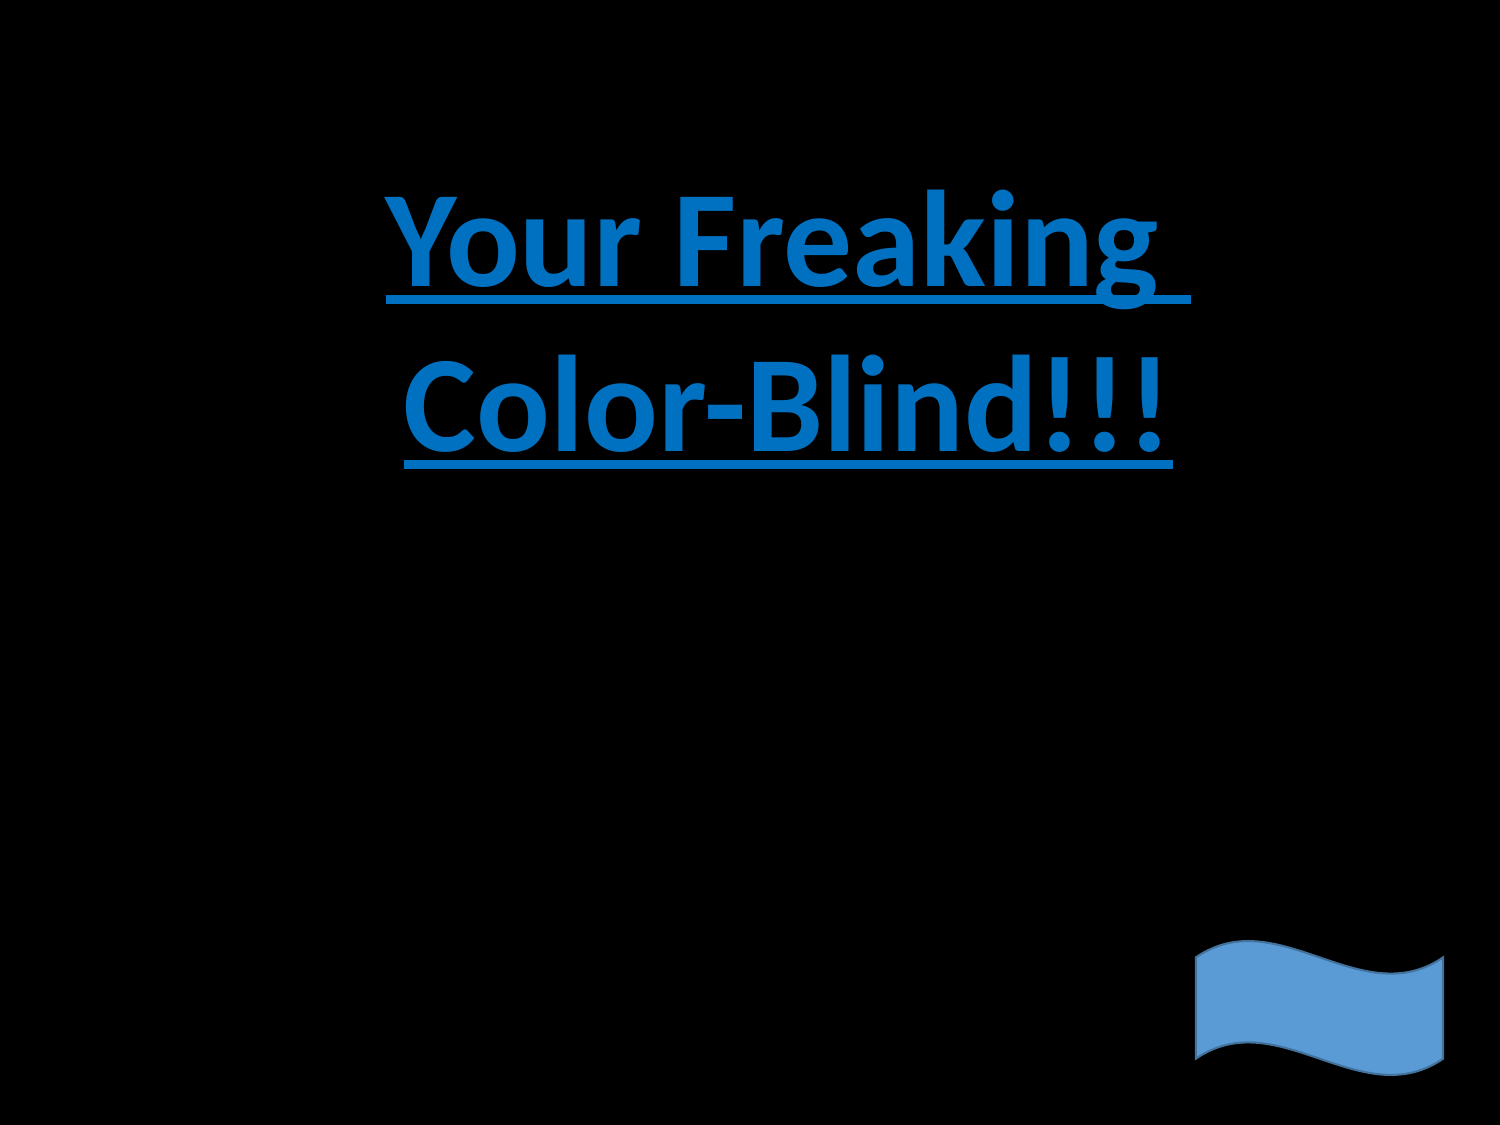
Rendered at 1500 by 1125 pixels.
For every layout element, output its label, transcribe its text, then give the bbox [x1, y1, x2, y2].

text_box Your Freaking Color-Blind!!! [133, 141, 1444, 487]
text_box [1194, 940, 1445, 1076]
